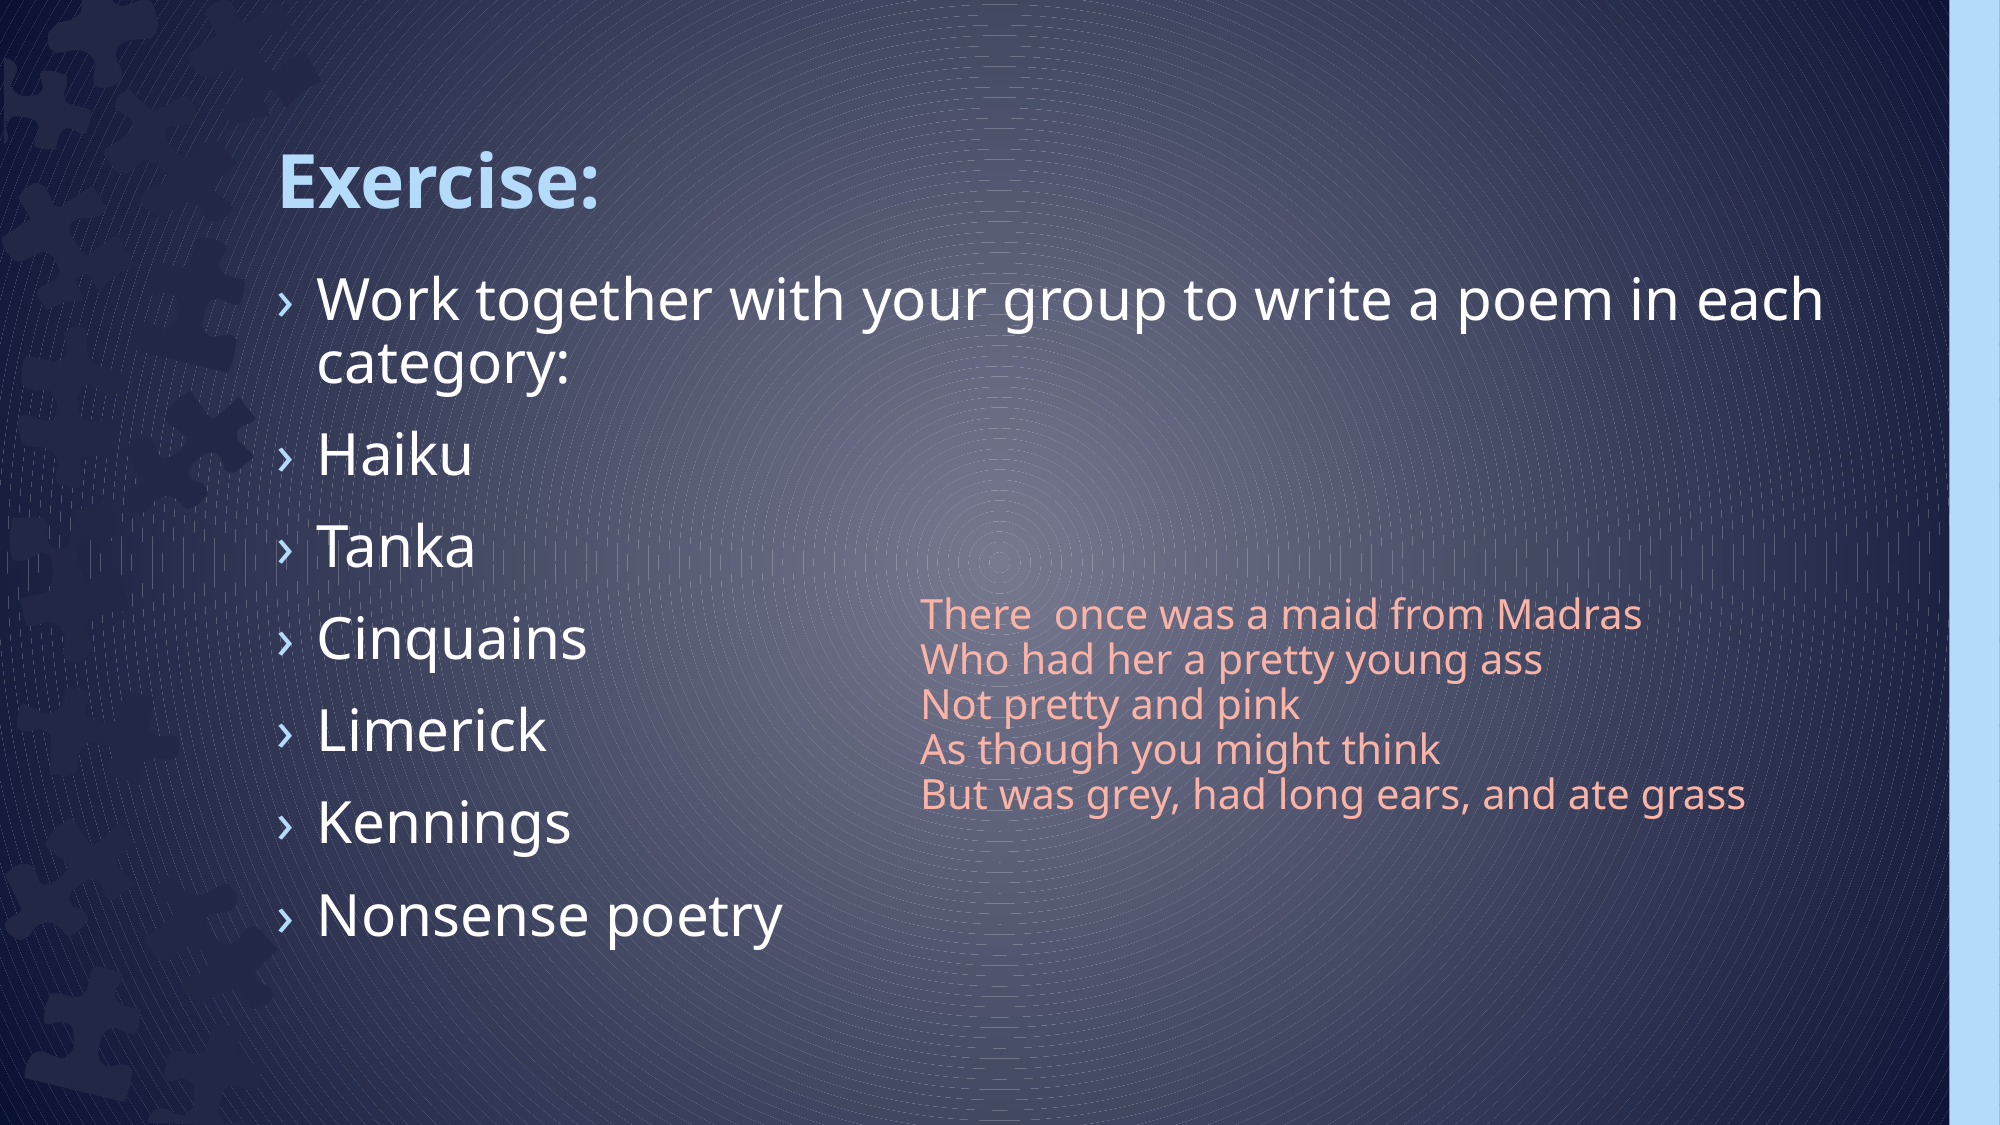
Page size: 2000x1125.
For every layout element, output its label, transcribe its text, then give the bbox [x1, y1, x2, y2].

title Exercise: [261, 29, 1867, 233]
text_box There once was a maid from Madras Who had her a pretty young ass Not pretty and pink As though you might think But was grey, had long ears, and ate grass [905, 586, 1815, 826]
list Work together with your group to write a poem in each category: Haiku Tanka Cinquains Limerick Kennings Nonsense poetry [261, 262, 1867, 1013]
